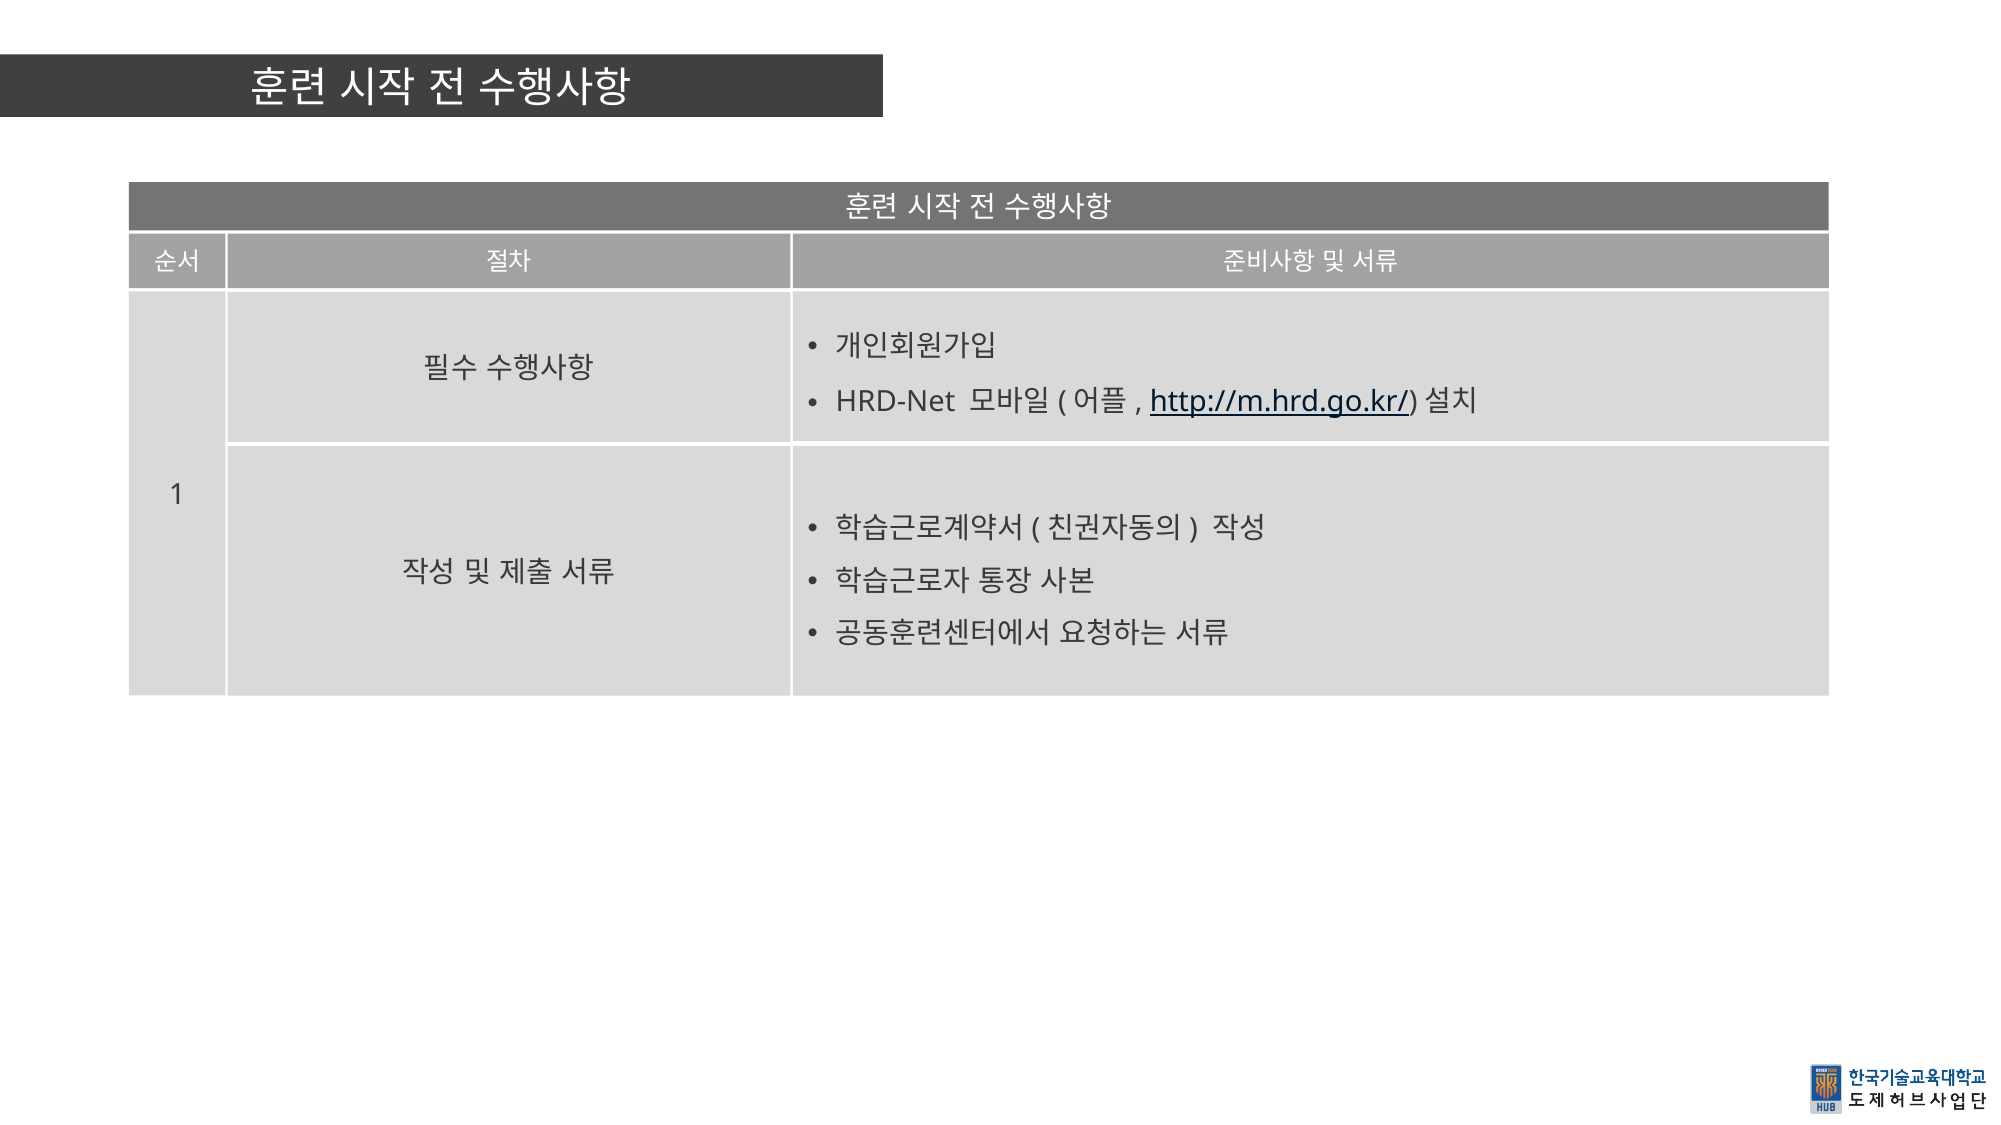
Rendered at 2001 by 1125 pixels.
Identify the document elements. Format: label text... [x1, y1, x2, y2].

text_box 개인회원가입 HRD-Net 모바일(어플, http://m.hrd.go.kr/)설치 [792, 290, 1830, 442]
text_box 절차 [227, 233, 791, 289]
text_box 준비사항 및 서류 [792, 233, 1830, 289]
picture [1810, 1064, 1986, 1114]
text_box 작성 및 제출 서류 [227, 445, 791, 697]
text_box 훈련 시작 전 수행사항 [0, 53, 884, 118]
text_box 훈련 시작 전 수행사항 [128, 181, 1830, 231]
text_box 순서 [128, 233, 226, 289]
text_box 필수 수행사항 [227, 291, 791, 443]
text_box 학습근로계약서(친권자동의) 작성 학습근로자 통장 사본 공동훈련센터에서 요청하는 서류 [792, 445, 1830, 697]
text_box 1 [128, 290, 226, 696]
